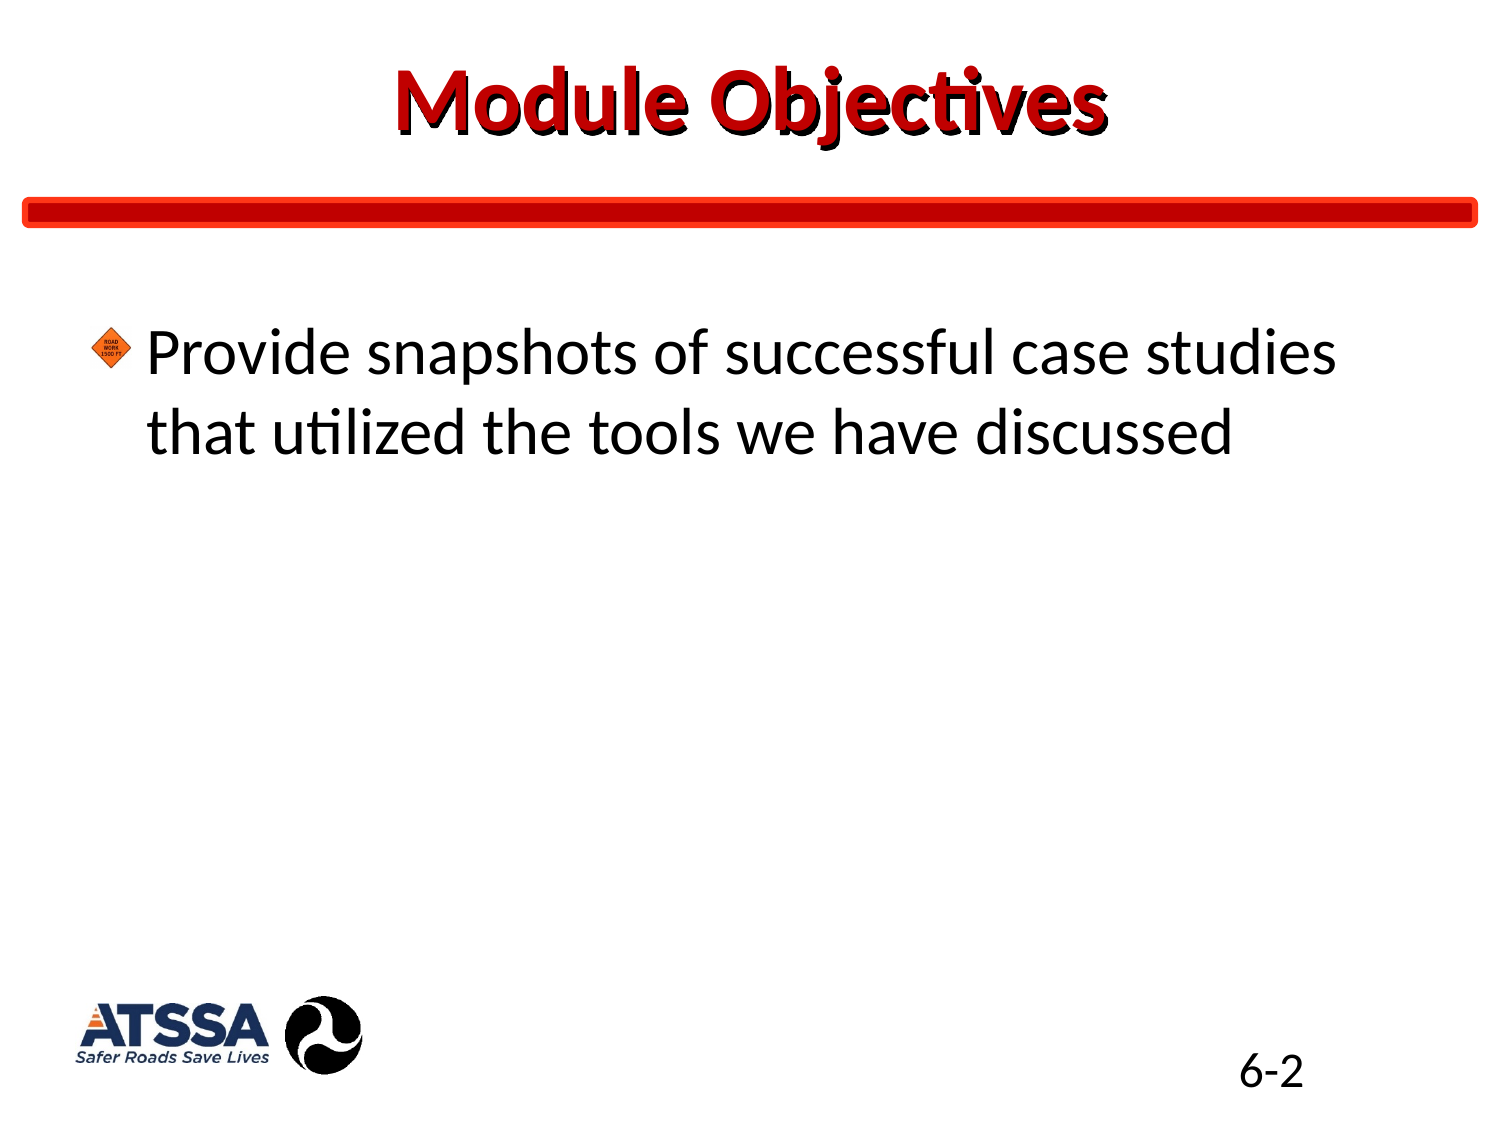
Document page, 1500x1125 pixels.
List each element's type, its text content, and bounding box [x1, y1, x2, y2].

picture [90, 326, 132, 369]
picture [276, 1013, 370, 1077]
list Provide snapshots of successful case studies that utilized the tools we have discussed [74, 299, 1451, 1013]
picture [75, 1013, 269, 1063]
title Module Objectives [0, 0, 1500, 188]
